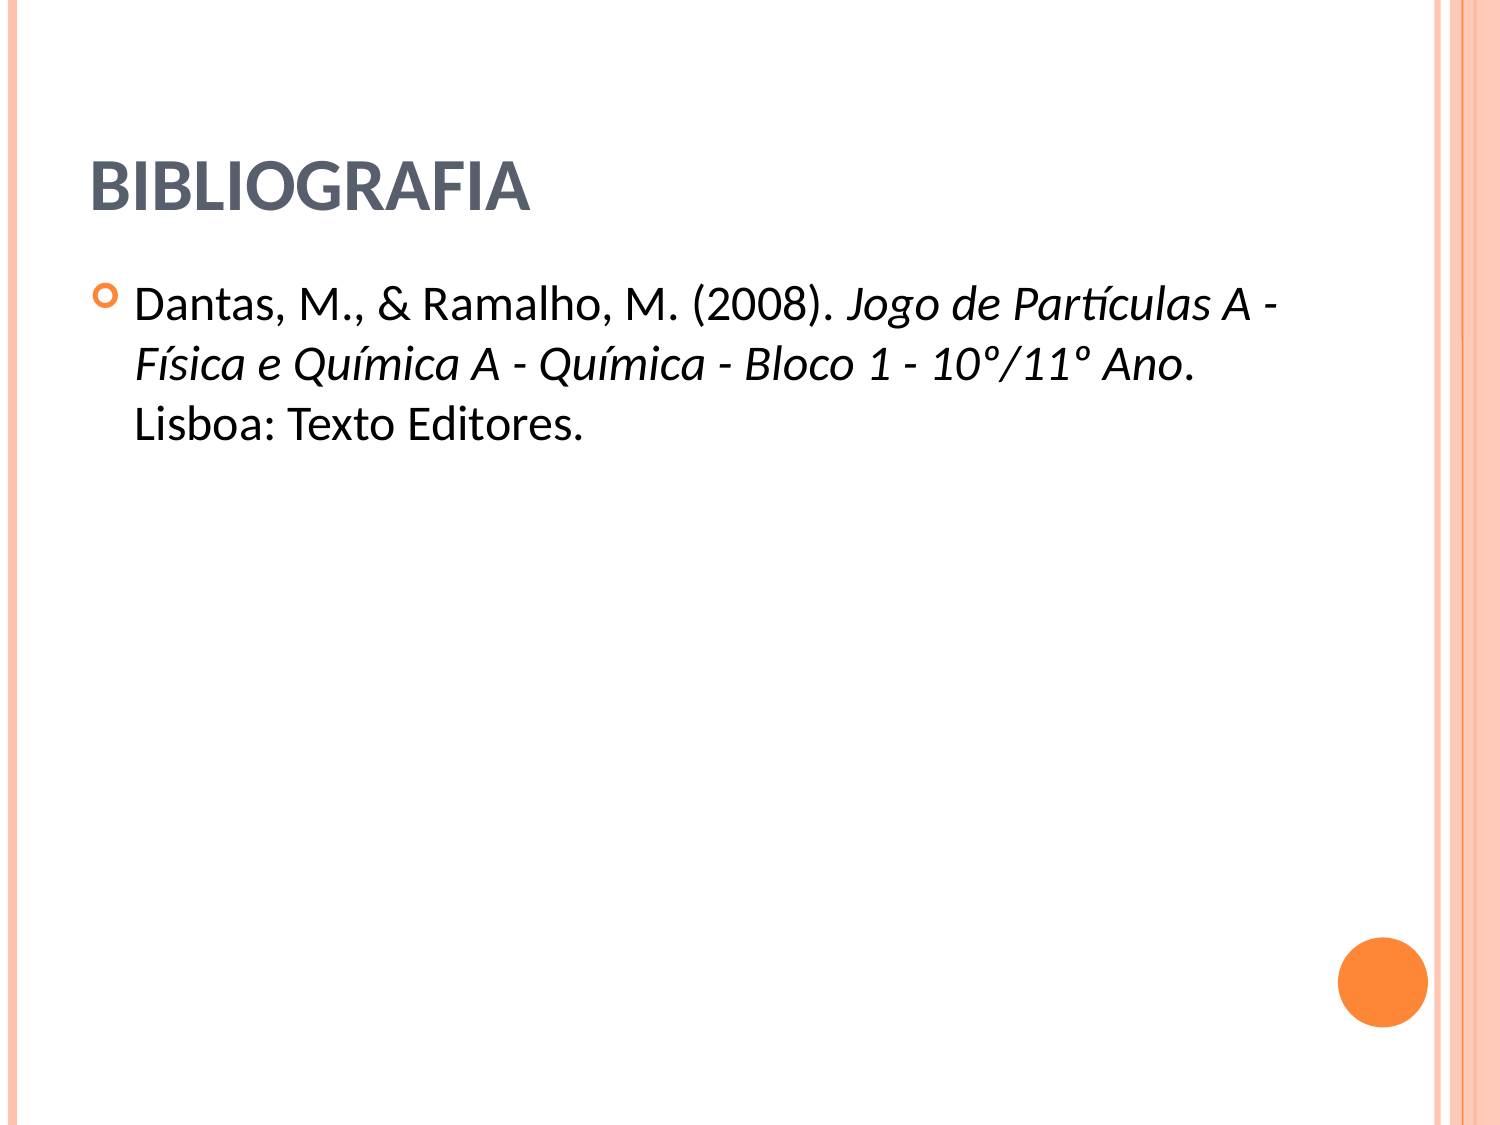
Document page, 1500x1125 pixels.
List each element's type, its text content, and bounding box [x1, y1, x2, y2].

list Dantas, M., & Ramalho, M. (2008). Jogo de Partículas A - Física e Química A - Química -­ Bloco 1 ­- 10º/11º Ano. Lisboa: Texto Editores. [75, 262, 1300, 1062]
title Bibliografia [75, 45, 1300, 233]
